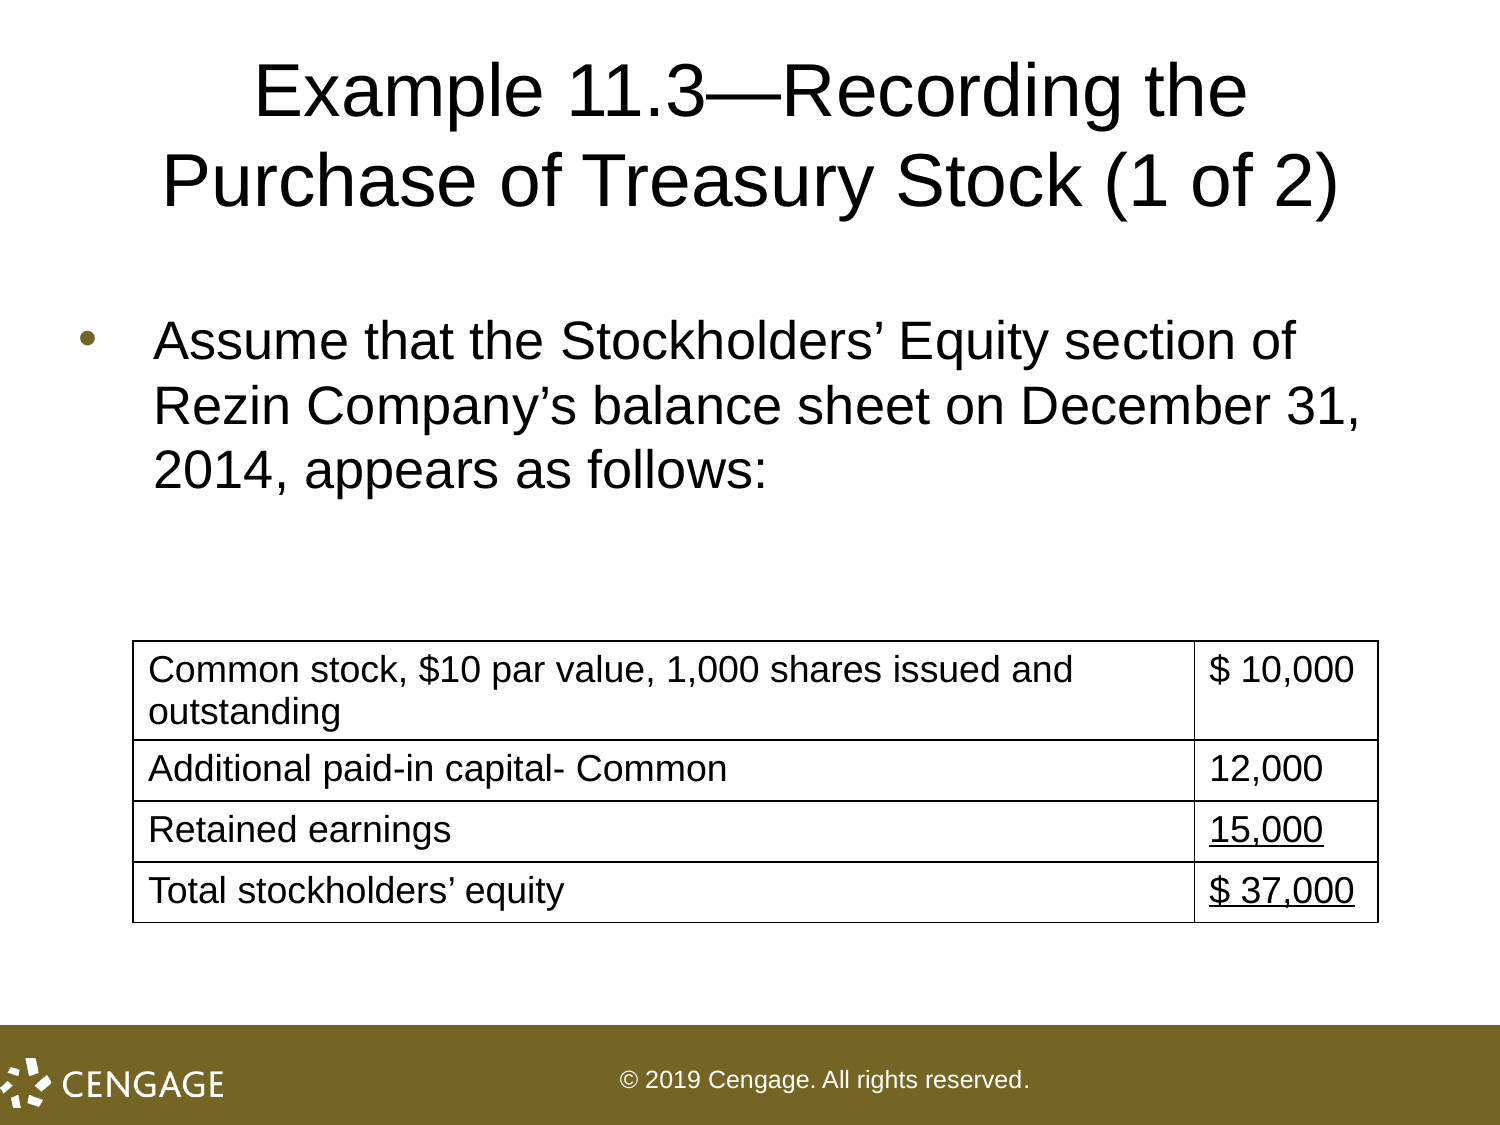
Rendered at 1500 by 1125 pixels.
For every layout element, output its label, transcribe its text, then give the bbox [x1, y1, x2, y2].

table_header $ 10,000 [1195, 642, 1377, 739]
table_cell 15,000 [1195, 802, 1377, 861]
list Assume that the Stockholders’ Equity section of Rezin Company’s balance sheet on December 31, 2014, appears as follows: [63, 297, 1462, 509]
table_cell Retained earnings [134, 802, 1194, 861]
title Example 11.3—Recording the Purchase of Treasury Stock (1 of 2) [92, 38, 1411, 224]
table_cell $ 37,000 [1195, 863, 1377, 922]
table_header Common stock, $10 par value, 1,000 shares issued and outstanding [134, 642, 1194, 739]
table_cell Total stockholders’ equity [134, 863, 1194, 922]
picture [0, 1058, 223, 1108]
table_cell 12,000 [1195, 741, 1377, 800]
table_cell Additional paid-in capital- Common [134, 741, 1194, 800]
